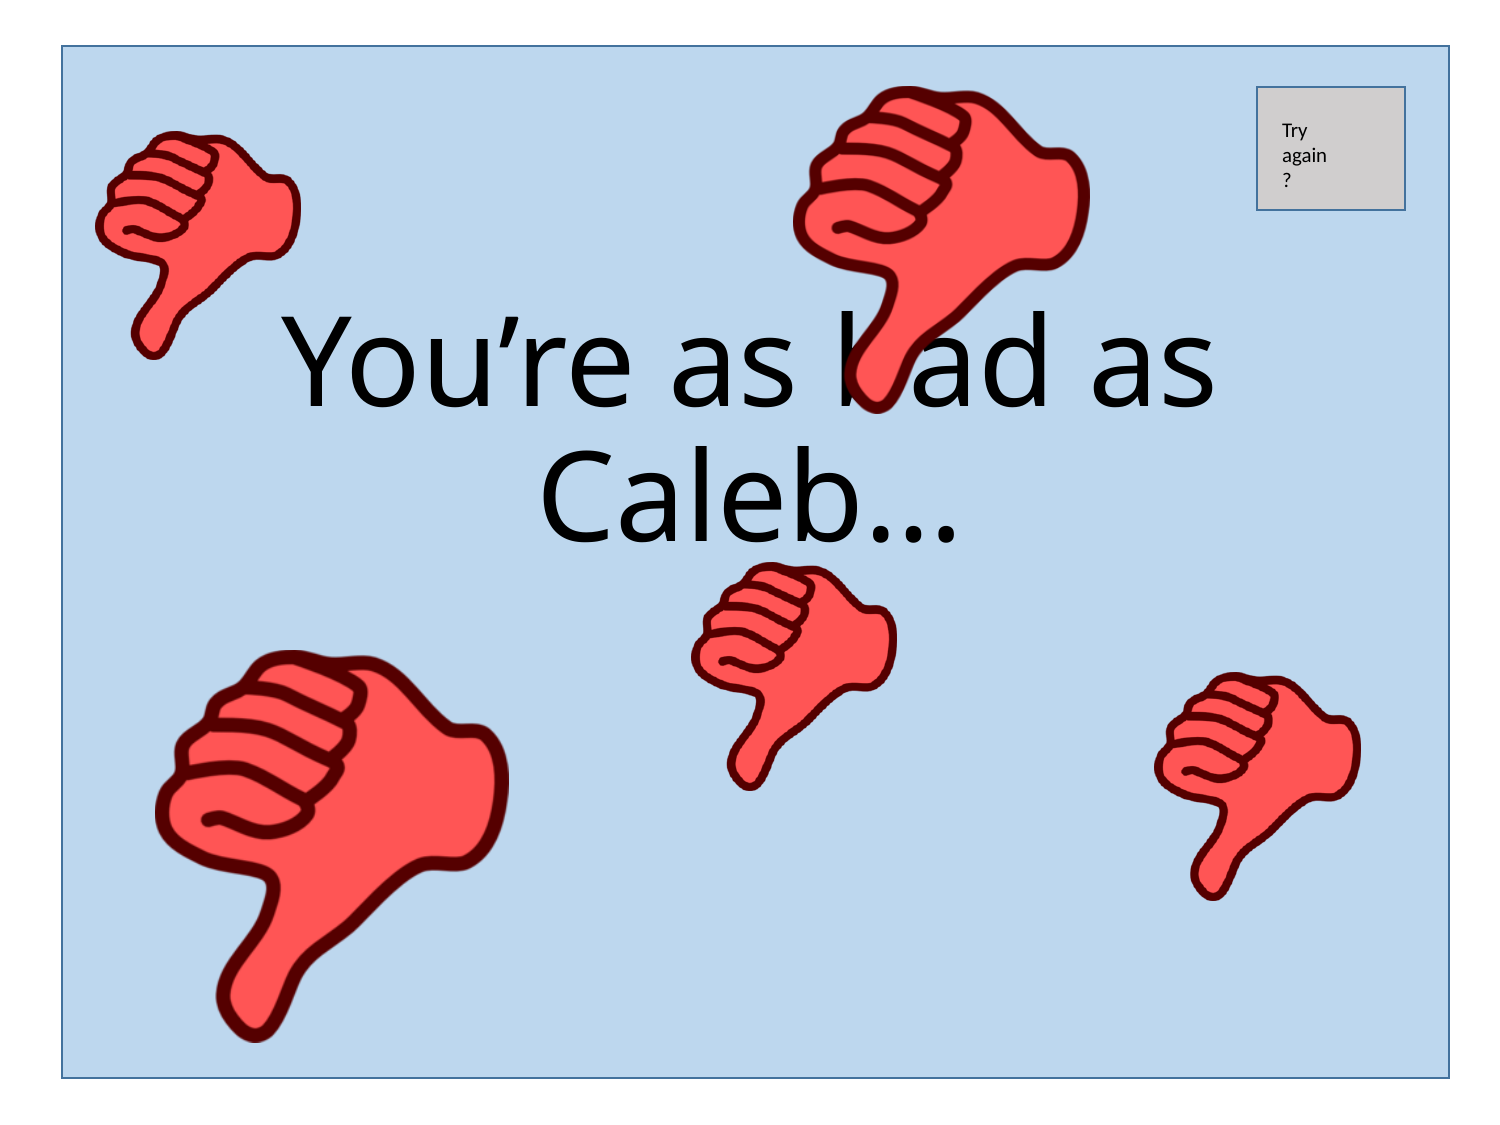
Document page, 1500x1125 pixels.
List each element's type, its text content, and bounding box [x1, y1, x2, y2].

title You’re as bad as Caleb… [112, 184, 1388, 576]
picture [155, 650, 509, 1043]
text_box Try again? [1267, 109, 1349, 200]
picture [691, 562, 897, 791]
picture [793, 86, 1090, 414]
picture [1154, 672, 1361, 901]
picture [95, 131, 301, 360]
text_box [61, 45, 1450, 1079]
text_box [1256, 86, 1406, 211]
